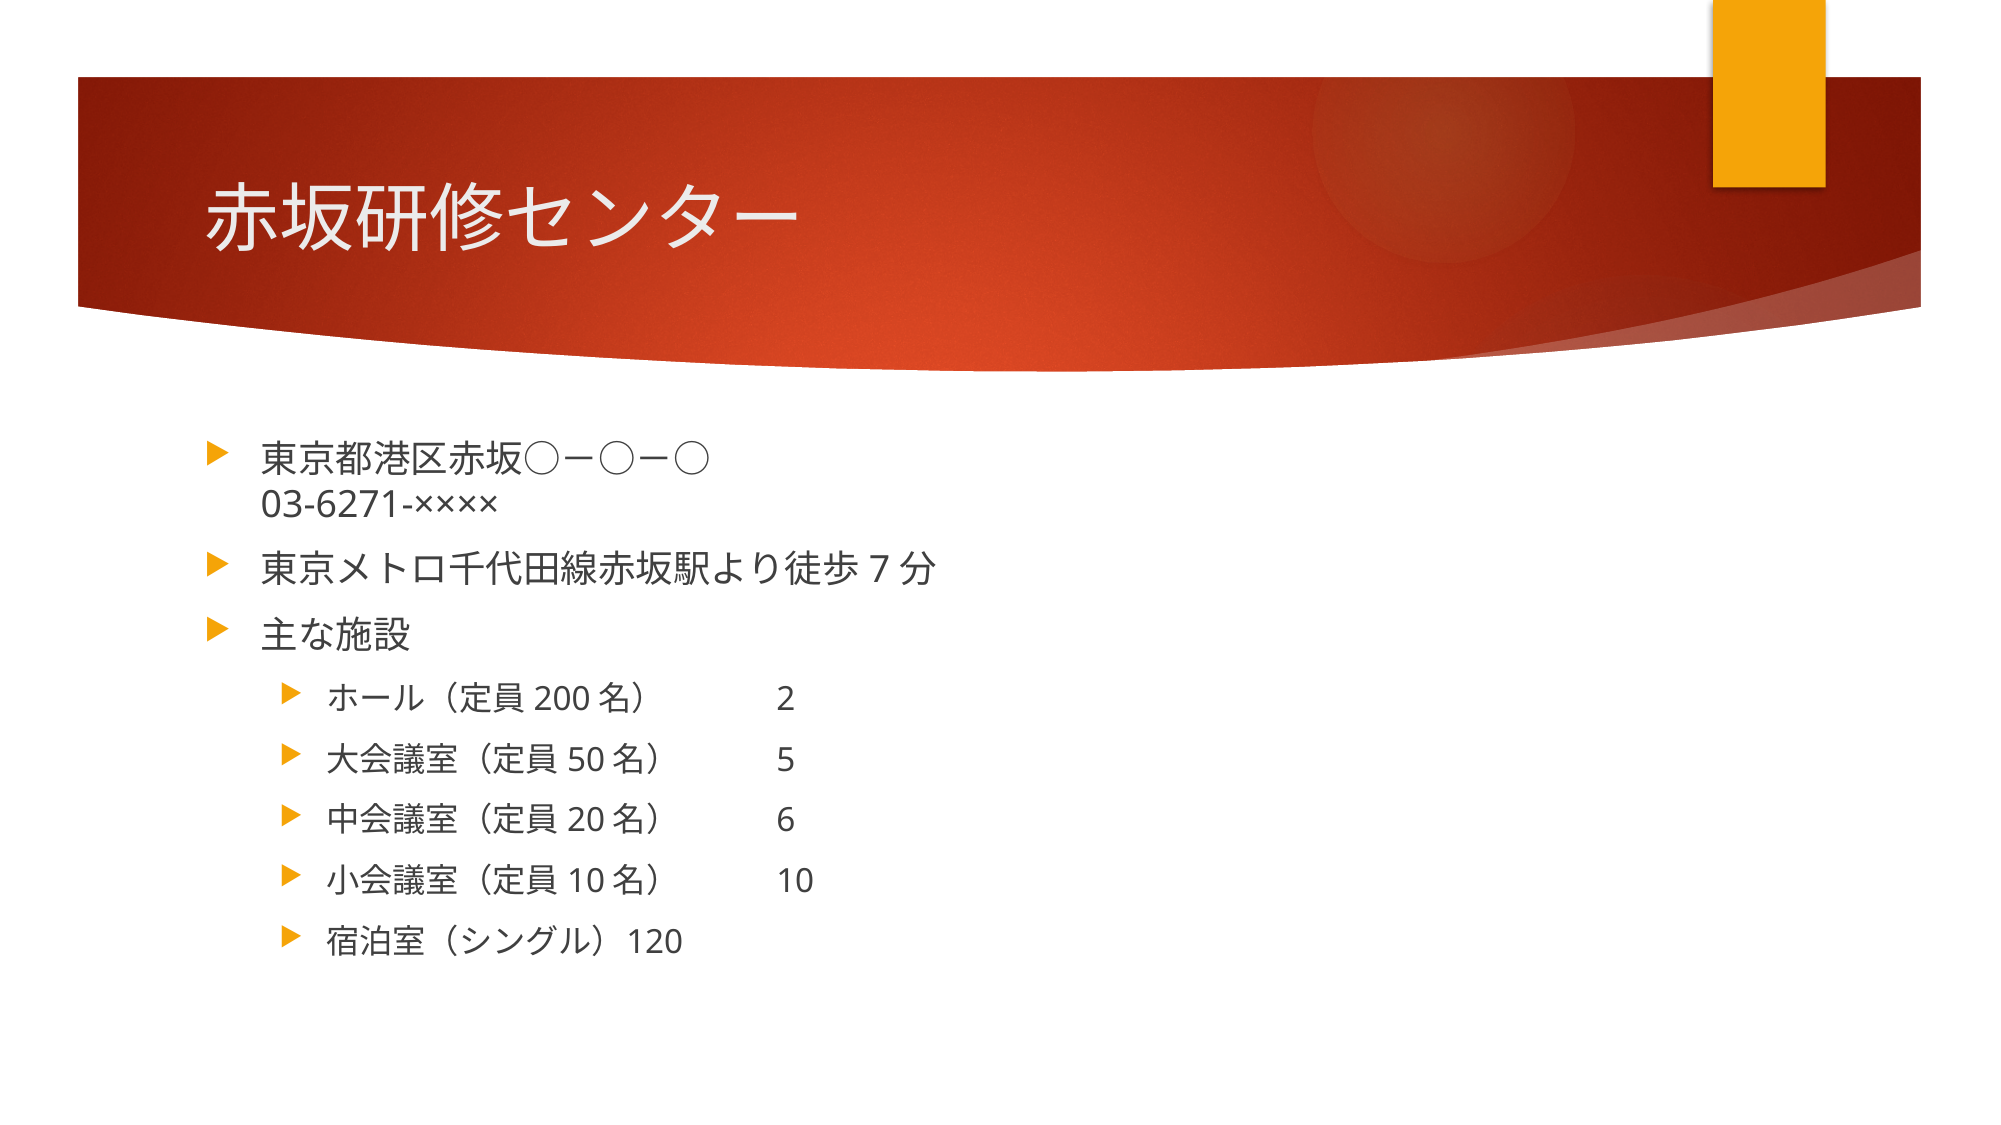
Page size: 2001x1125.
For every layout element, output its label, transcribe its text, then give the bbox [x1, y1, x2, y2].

list 東京都港区赤坂○－○－○ 03-6271-×××× 東京メトロ千代田線赤坂駅より徒歩7分 主な施設 ホール（定員200名） 2 大会議室（定員50名） 5 中会議室（定員20名） 6 小会議室（定員10名） 10 宿泊室（シングル） 120 [189, 427, 1627, 988]
title 赤坂研修センター [189, 155, 1627, 275]
